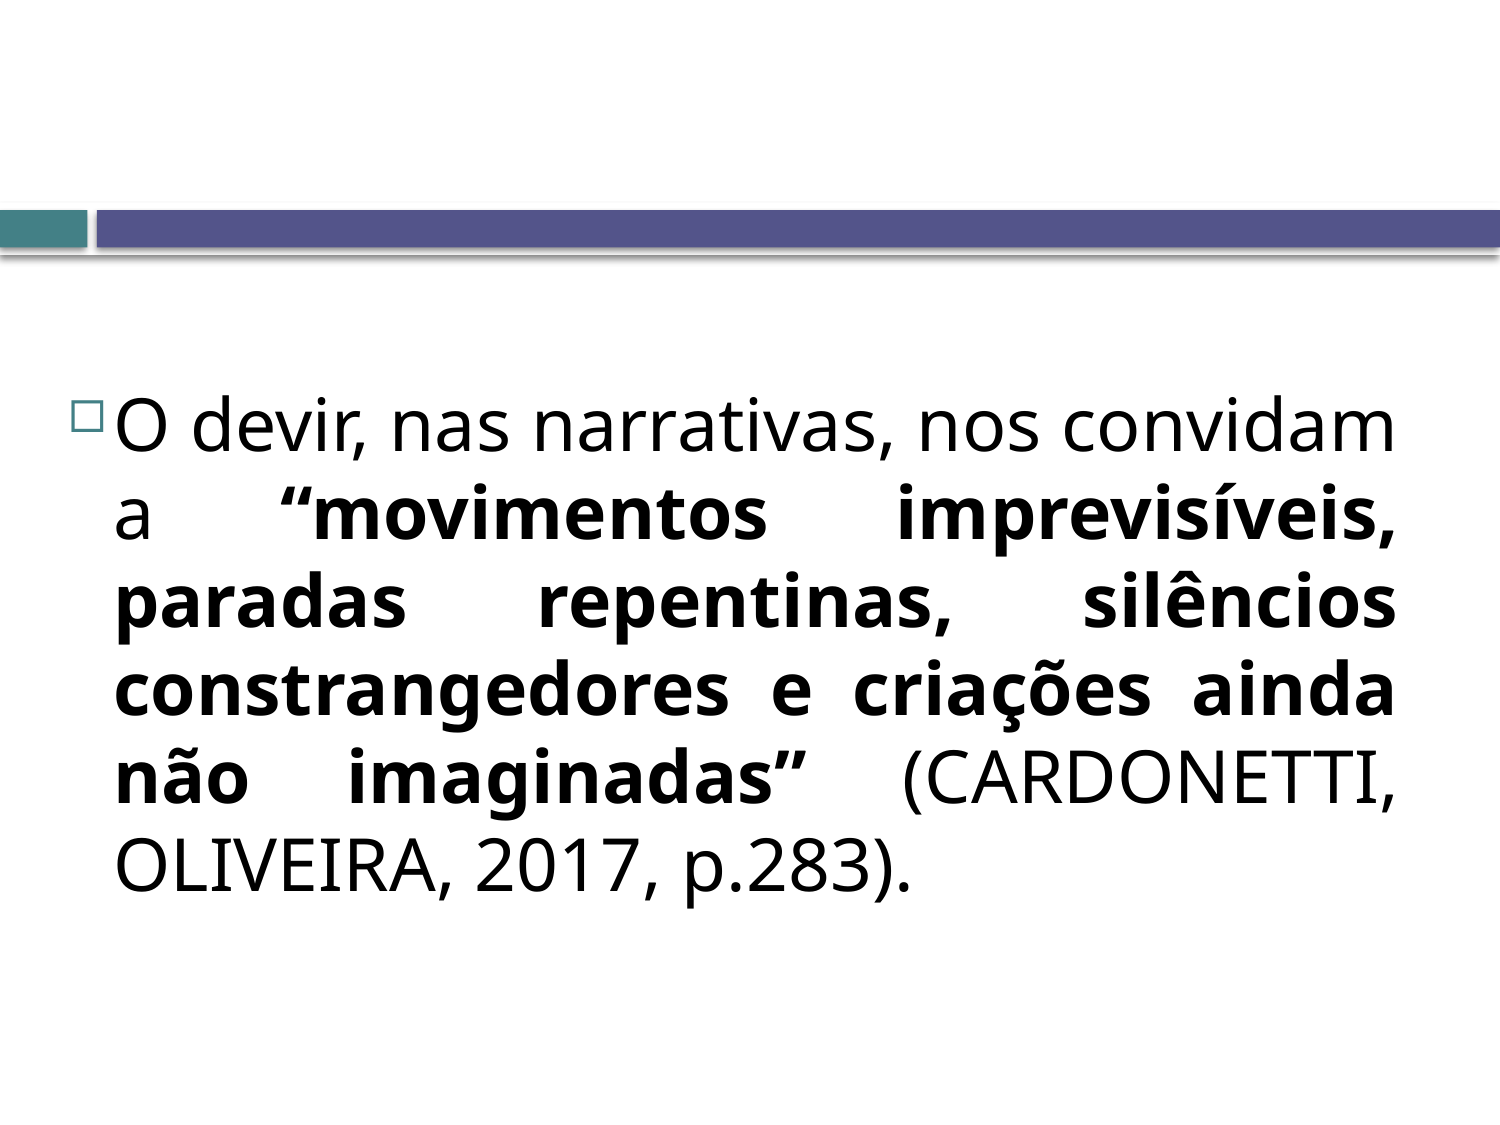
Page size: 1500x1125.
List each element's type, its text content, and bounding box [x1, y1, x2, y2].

list O devir, nas narrativas, nos convidam a “movimentos imprevisíveis, paradas repentinas, silêncios constrangedores e criações ainda não imaginadas” (CARDONETTI, OLIVEIRA, 2017, p.283). [53, 278, 1415, 1035]
